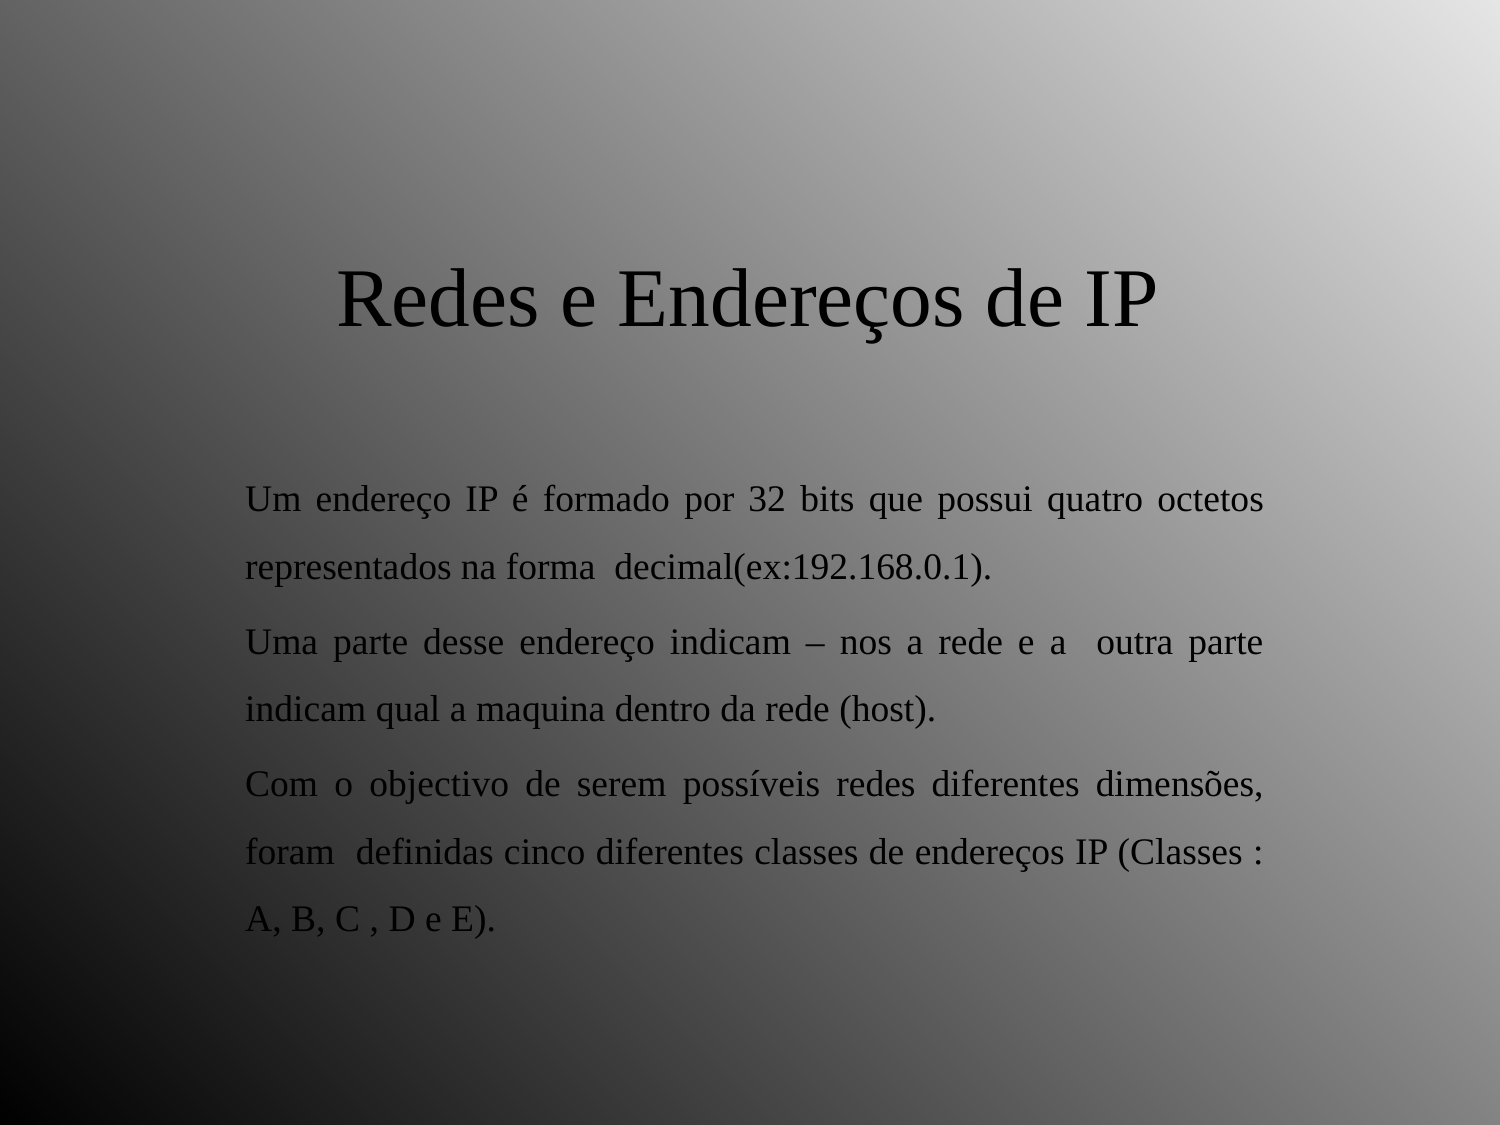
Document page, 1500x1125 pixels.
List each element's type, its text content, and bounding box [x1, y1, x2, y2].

subtitle Um endereço IP é formado por 32 bits que possui quatro octetos representados na forma decimal(ex:192.168.0.1). Uma parte desse endereço indicam – nos a rede e a outra parte indicam qual a maquina dentro da rede (host). Com o objectivo de serem possíveis redes diferentes dimensões, foram definidas cinco diferentes classes de endereços IP (Classes : A, B, C , D e E). [230, 444, 1281, 960]
title Redes e Endereços de IP [100, 172, 1376, 414]
